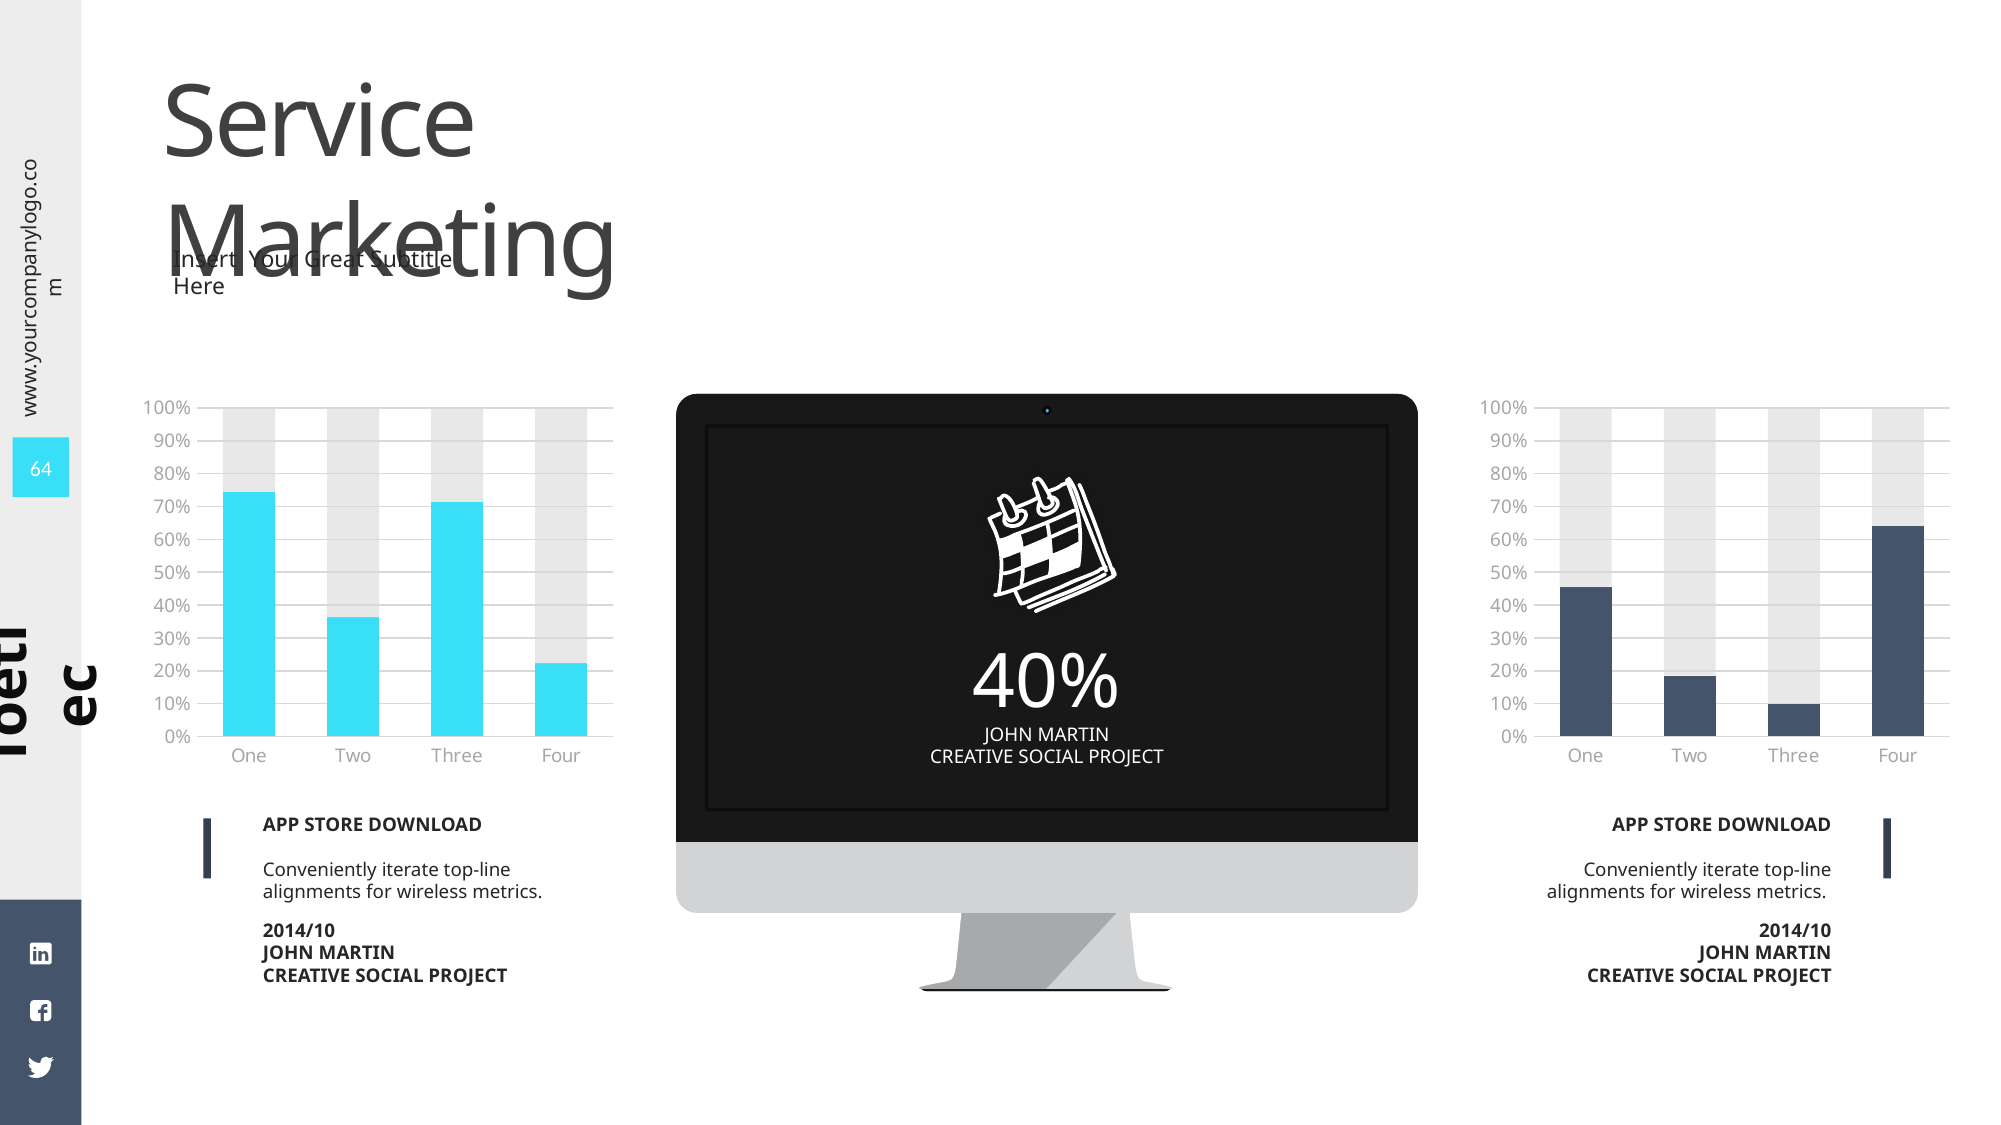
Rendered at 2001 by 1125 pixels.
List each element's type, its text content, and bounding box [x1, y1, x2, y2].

text_box [1882, 817, 1892, 879]
text_box APP STORE DOWNLOAD Conveniently iterate top-line alignments for wireless metrics. [248, 804, 564, 910]
slide_number 64 [12, 437, 69, 498]
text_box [676, 393, 1418, 992]
chart [132, 386, 624, 777]
text_box Insert Your Great Subtitle Here [158, 237, 512, 307]
text_box [202, 817, 212, 879]
picture [708, 425, 1390, 809]
text_box APP STORE DOWNLOAD Conveniently iterate top-line alignments for wireless metrics. [1530, 804, 1847, 910]
text_box 2014/10 JOHN MARTIN CREATIVE SOCIAL PROJECT [1530, 911, 1847, 994]
text_box Service Marketing [147, 116, 677, 236]
chart [1469, 386, 1960, 777]
text_box 2014/10 JOHN MARTIN CREATIVE SOCIAL PROJECT [248, 911, 564, 994]
